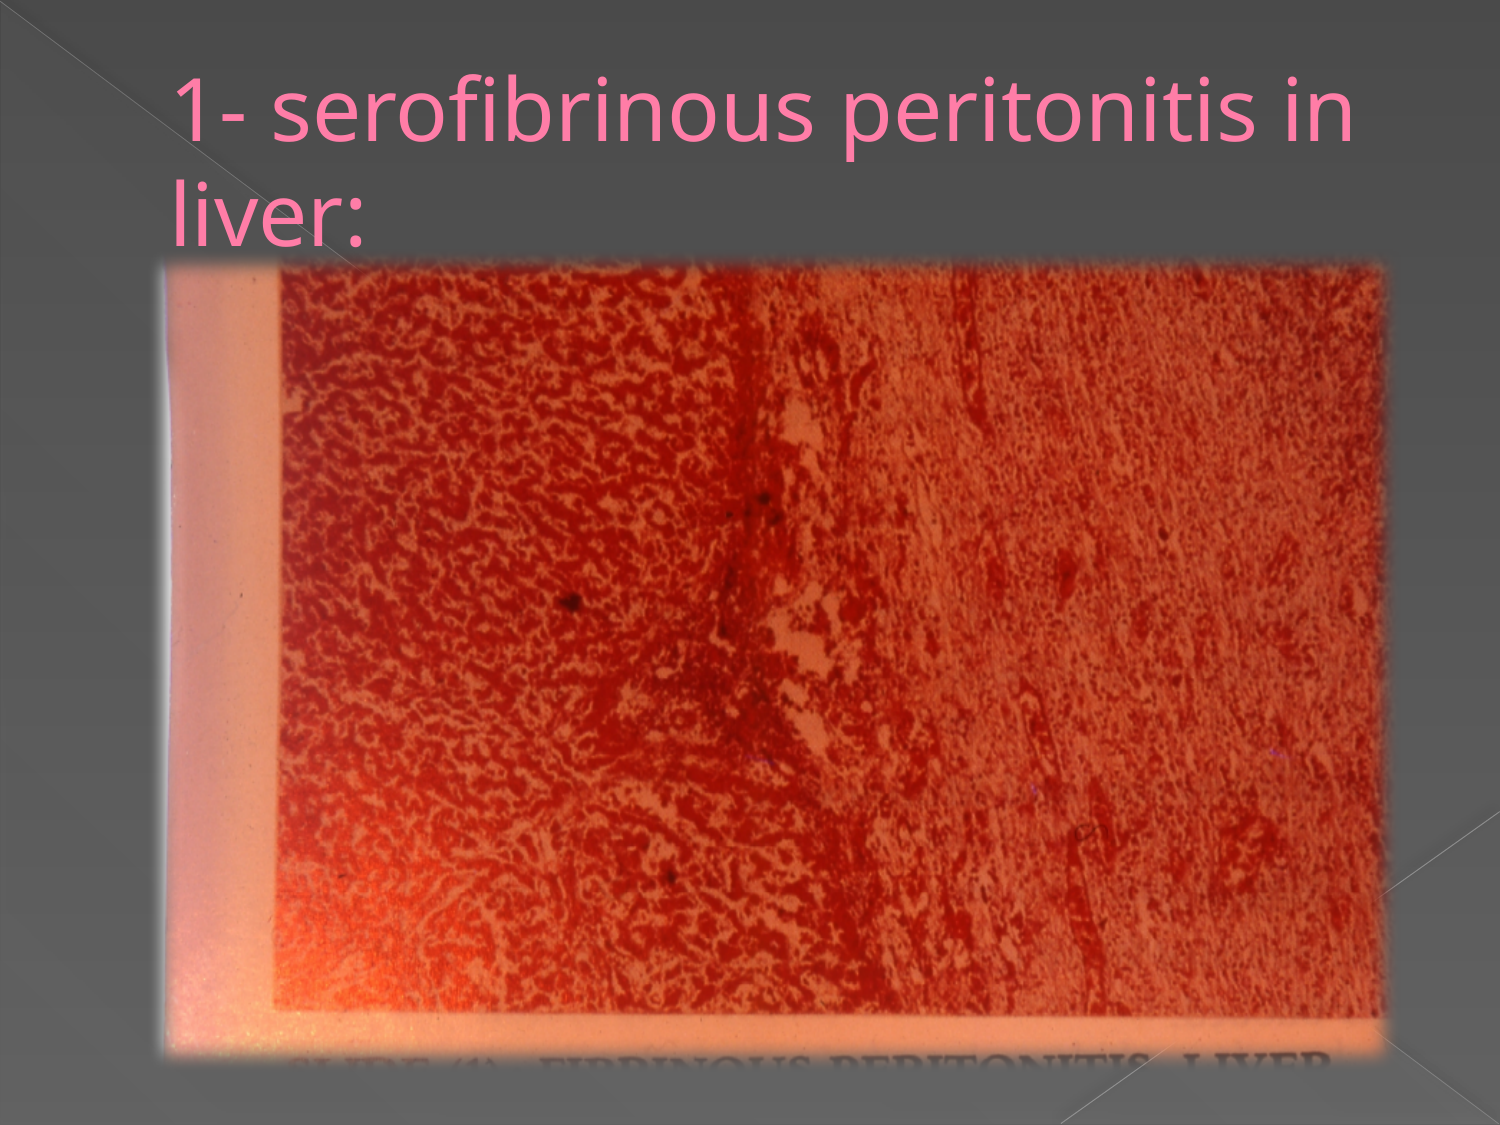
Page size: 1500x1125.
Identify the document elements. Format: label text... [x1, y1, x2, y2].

title 1- serofibrinous peritonitis in liver: [75, 43, 1425, 274]
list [147, 249, 1401, 1072]
